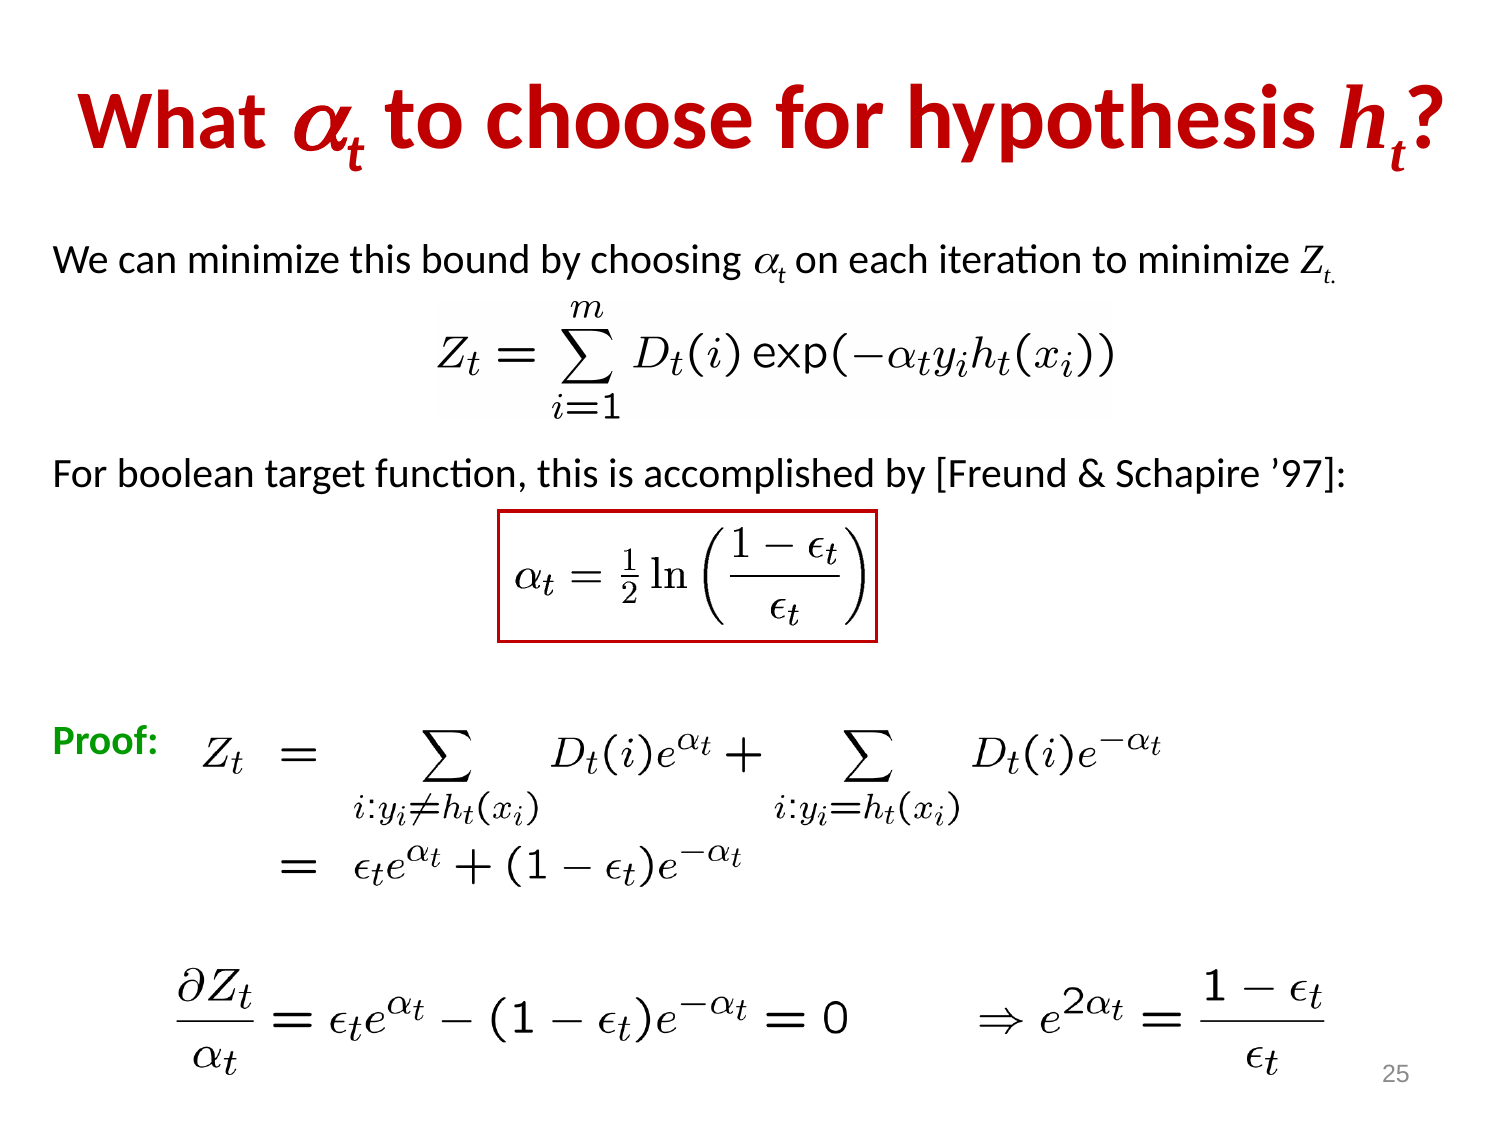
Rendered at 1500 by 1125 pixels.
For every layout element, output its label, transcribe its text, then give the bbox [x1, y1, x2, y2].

picture [499, 512, 876, 640]
picture [437, 299, 1113, 421]
picture [174, 966, 847, 1076]
picture [201, 730, 1161, 887]
text_box What t to choose for hypothesis ht? [49, 50, 1475, 175]
list We can minimize this bound by choosing t on each iteration to minimize Zt. For boolean target function, this is accomplished by [Freund & Schapire ’97]: Proof: [37, 224, 1500, 1088]
picture [978, 968, 1326, 1076]
slide_number 25 [1074, 1042, 1425, 1103]
